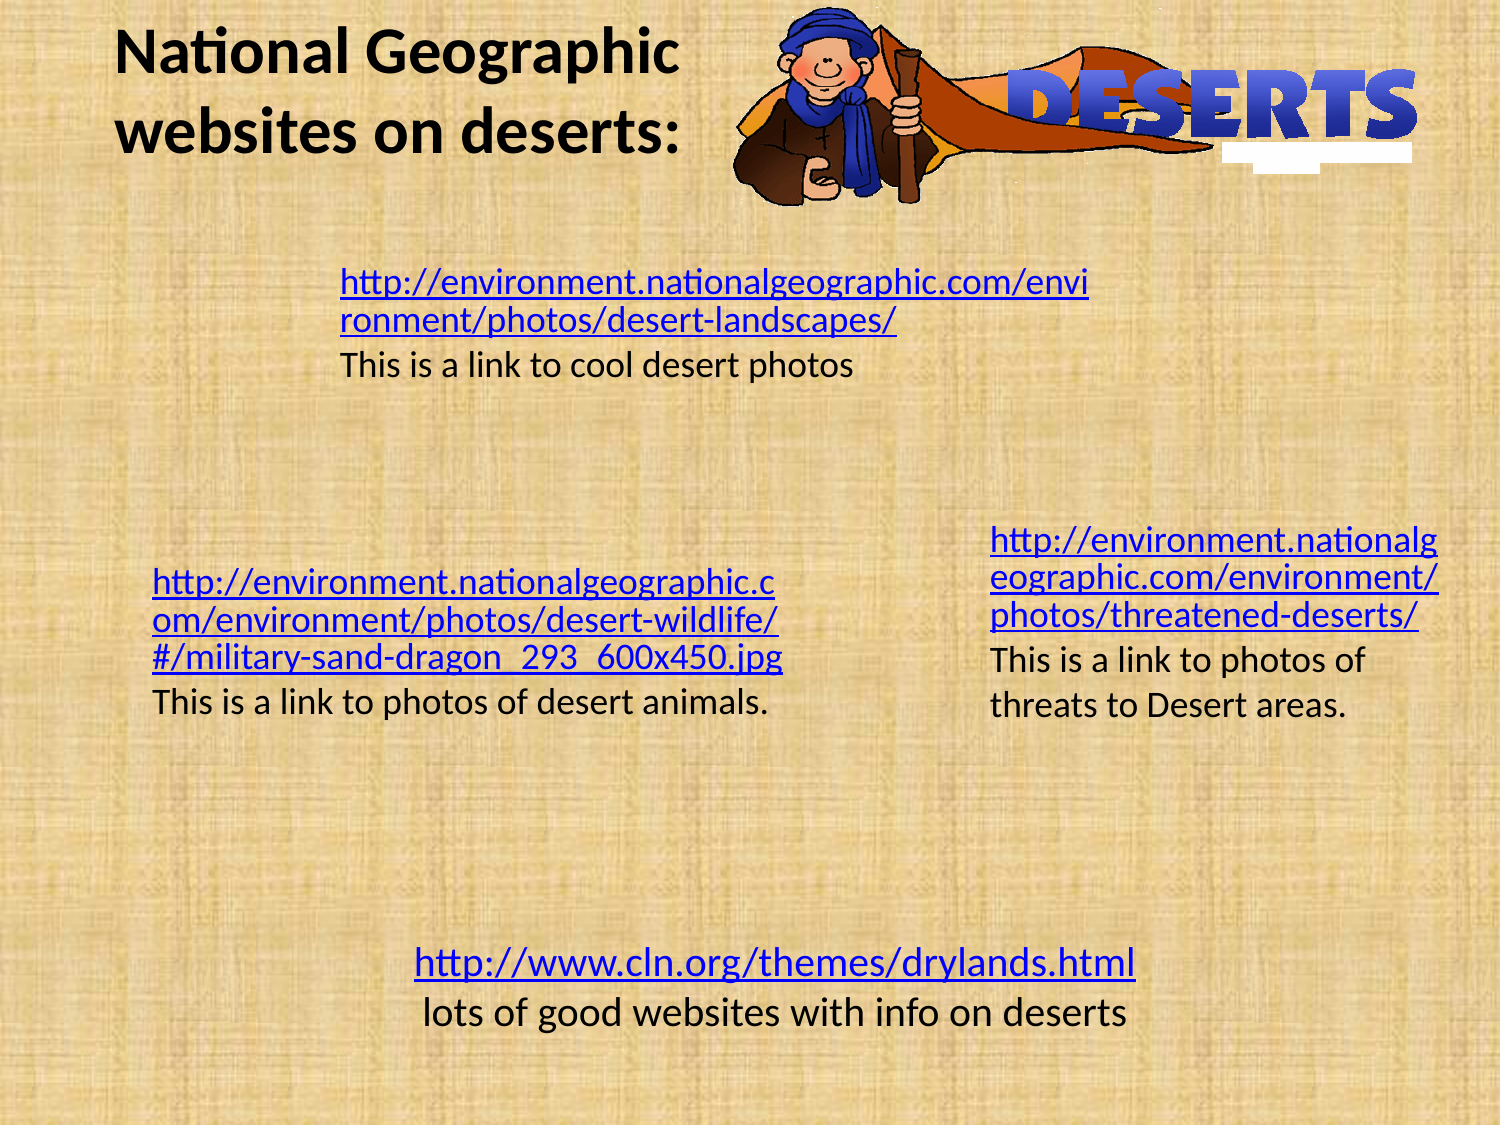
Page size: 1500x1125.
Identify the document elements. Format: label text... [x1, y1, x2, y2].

text_box http://environment.nationalgeographic.com/environment/photos/desert-landscapes/ This is a link to cool desert photos [324, 249, 1113, 355]
text_box http://environment.nationalgeographic.com/environment/photos/threatened-deserts/ This is a link to photos of threats to Desert areas. [975, 462, 1463, 748]
picture [0, 0, 1500, 1125]
text_box National Geographic websites on deserts: [99, 0, 722, 175]
text_box http://environment.nationalgeographic.com/environment/photos/desert-wildlife/#/military-sand-dragon_293_600x450.jpg This is a link to photos of desert animals. [137, 549, 800, 655]
title http://www.cln.org/themes/drylands.html lots of good websites with info on deserts [112, 849, 1438, 1125]
